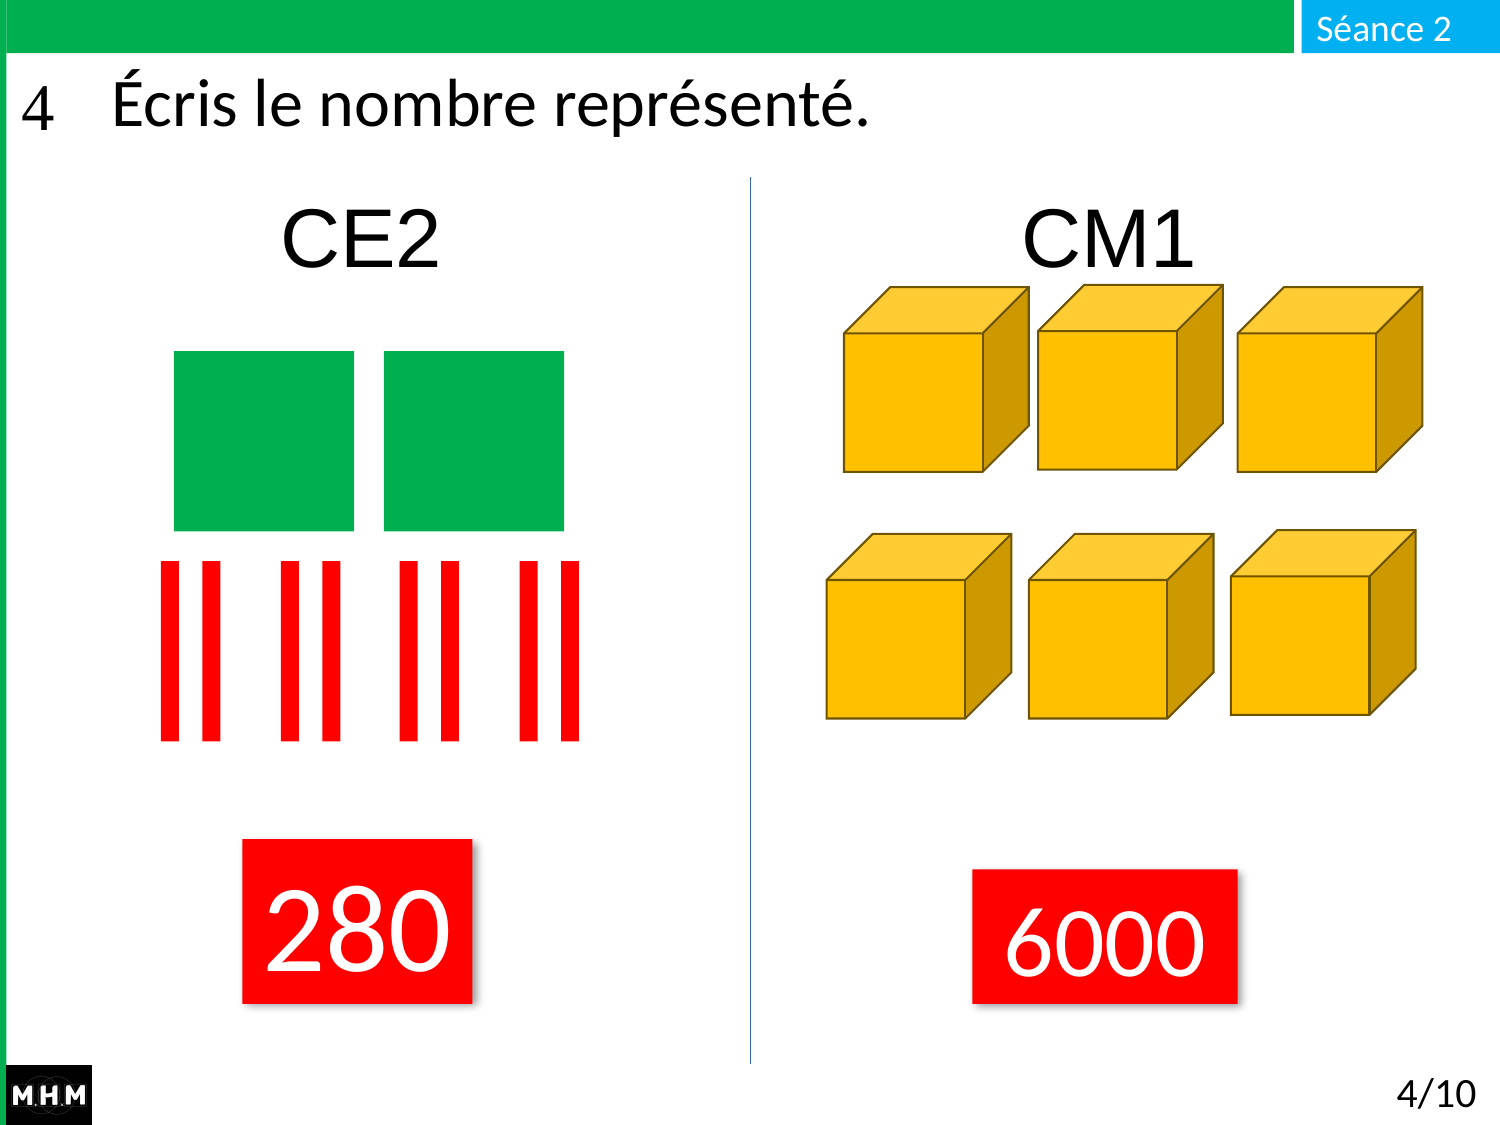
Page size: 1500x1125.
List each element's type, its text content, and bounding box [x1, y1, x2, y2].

text_box [844, 287, 1029, 472]
text_box CE2 CM1 [751, 177, 1300, 332]
text_box [399, 561, 418, 742]
text_box [844, 287, 1027, 333]
text_box [1238, 288, 1421, 333]
picture [6, 1065, 92, 1125]
text_box [1038, 285, 1222, 331]
text_box [561, 561, 579, 742]
text_box CE2 CM1 [265, 177, 750, 332]
text_box [322, 561, 341, 742]
text_box [160, 561, 179, 742]
text_box [1230, 530, 1416, 715]
text_box [519, 561, 538, 742]
text_box [1231, 530, 1414, 576]
text_box [1028, 533, 1214, 719]
text_box [280, 561, 299, 742]
text_box [826, 533, 1012, 719]
list 4/10 [1373, 1064, 1500, 1125]
text_box [441, 561, 459, 742]
text_box [1029, 534, 1213, 579]
title Écris le nombre représenté. [96, 60, 1391, 150]
text_box [1038, 284, 1223, 470]
text_box [202, 561, 221, 742]
text_box [173, 351, 355, 532]
text_box [1237, 287, 1423, 472]
text_box [827, 534, 1011, 579]
text_box 280 [242, 839, 473, 1004]
text_box 6000 [972, 869, 1238, 1004]
text_box [383, 351, 565, 532]
